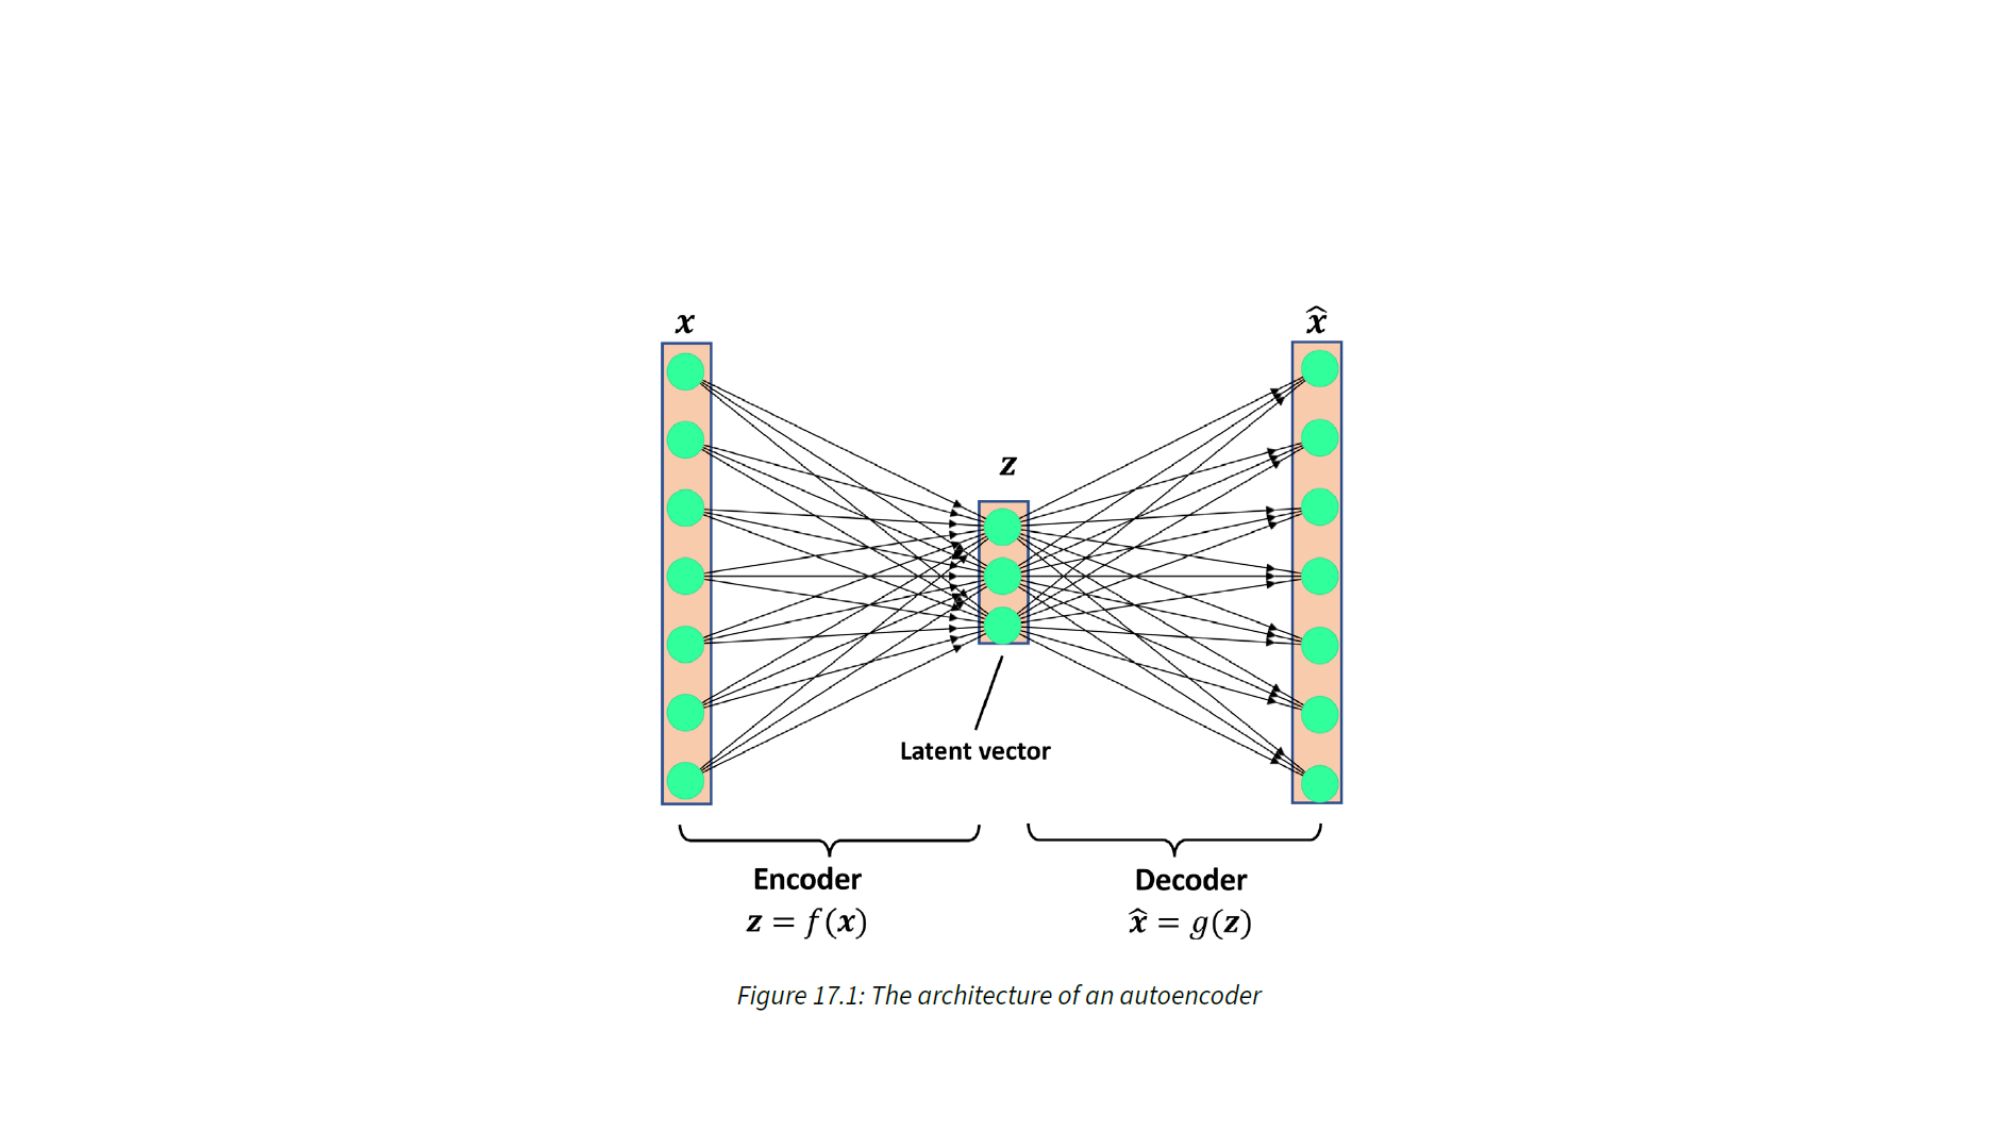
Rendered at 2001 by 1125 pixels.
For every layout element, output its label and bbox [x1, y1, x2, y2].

list [632, 299, 1368, 1014]
